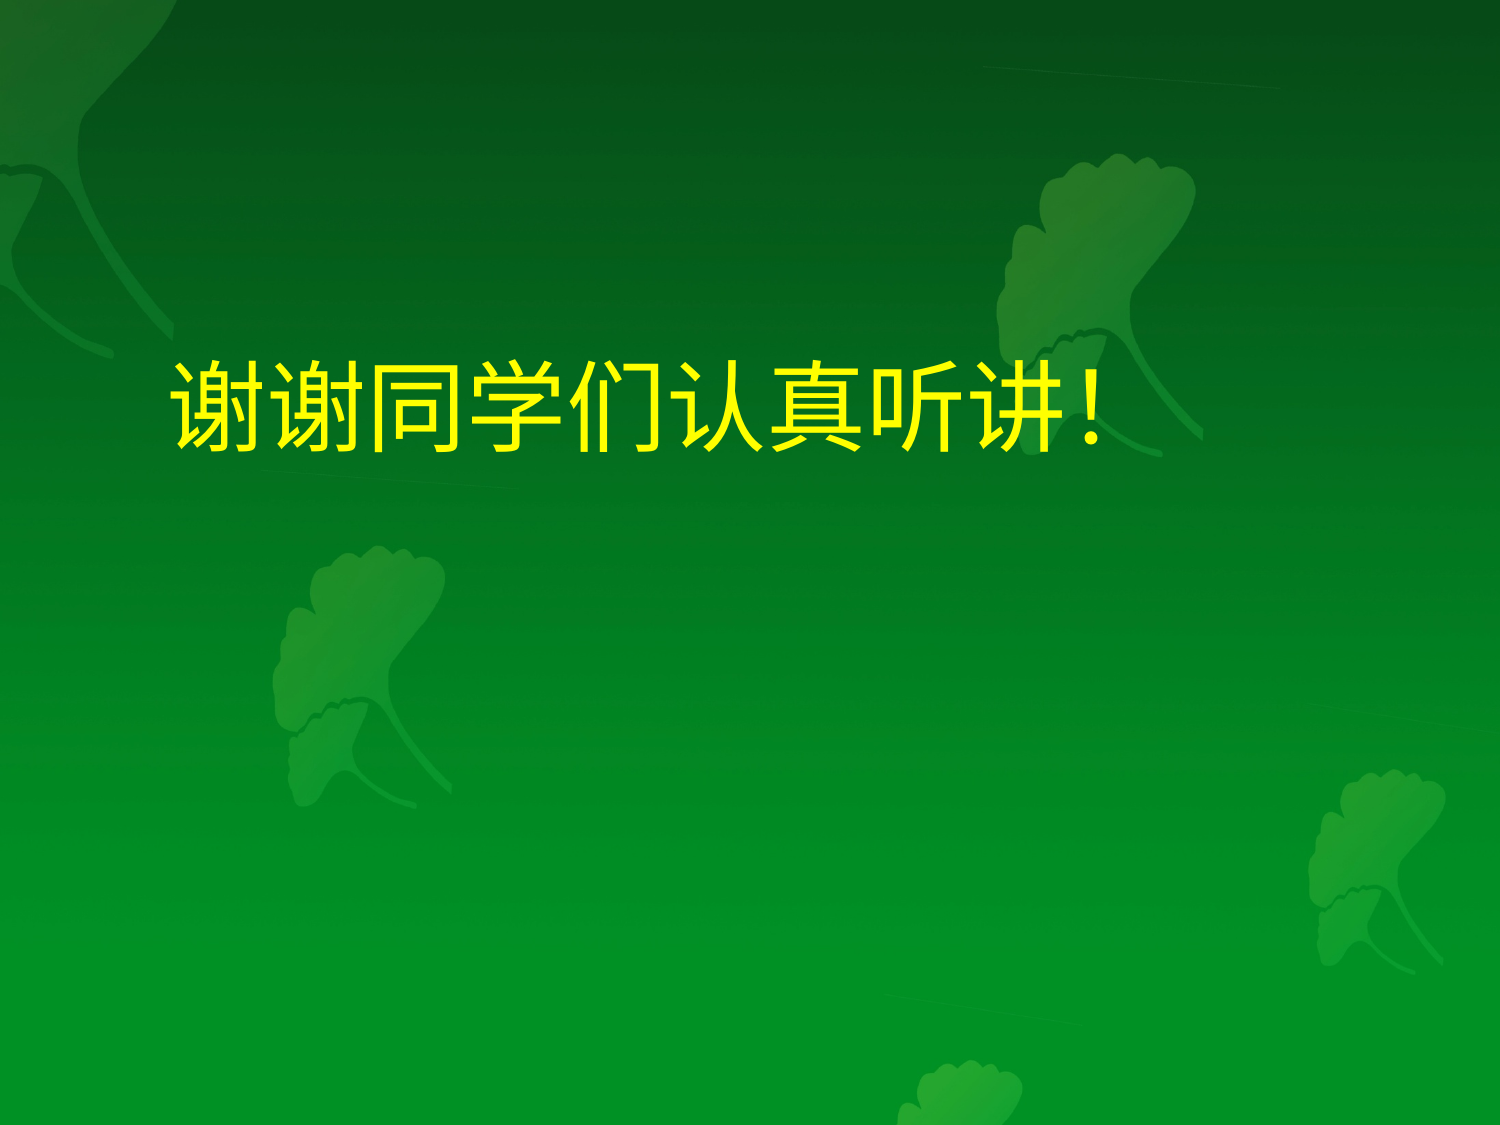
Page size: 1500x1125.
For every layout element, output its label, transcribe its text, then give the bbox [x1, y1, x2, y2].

text_box 谢谢同学们认真听讲！ [151, 336, 1179, 472]
picture [0, 0, 1500, 1125]
